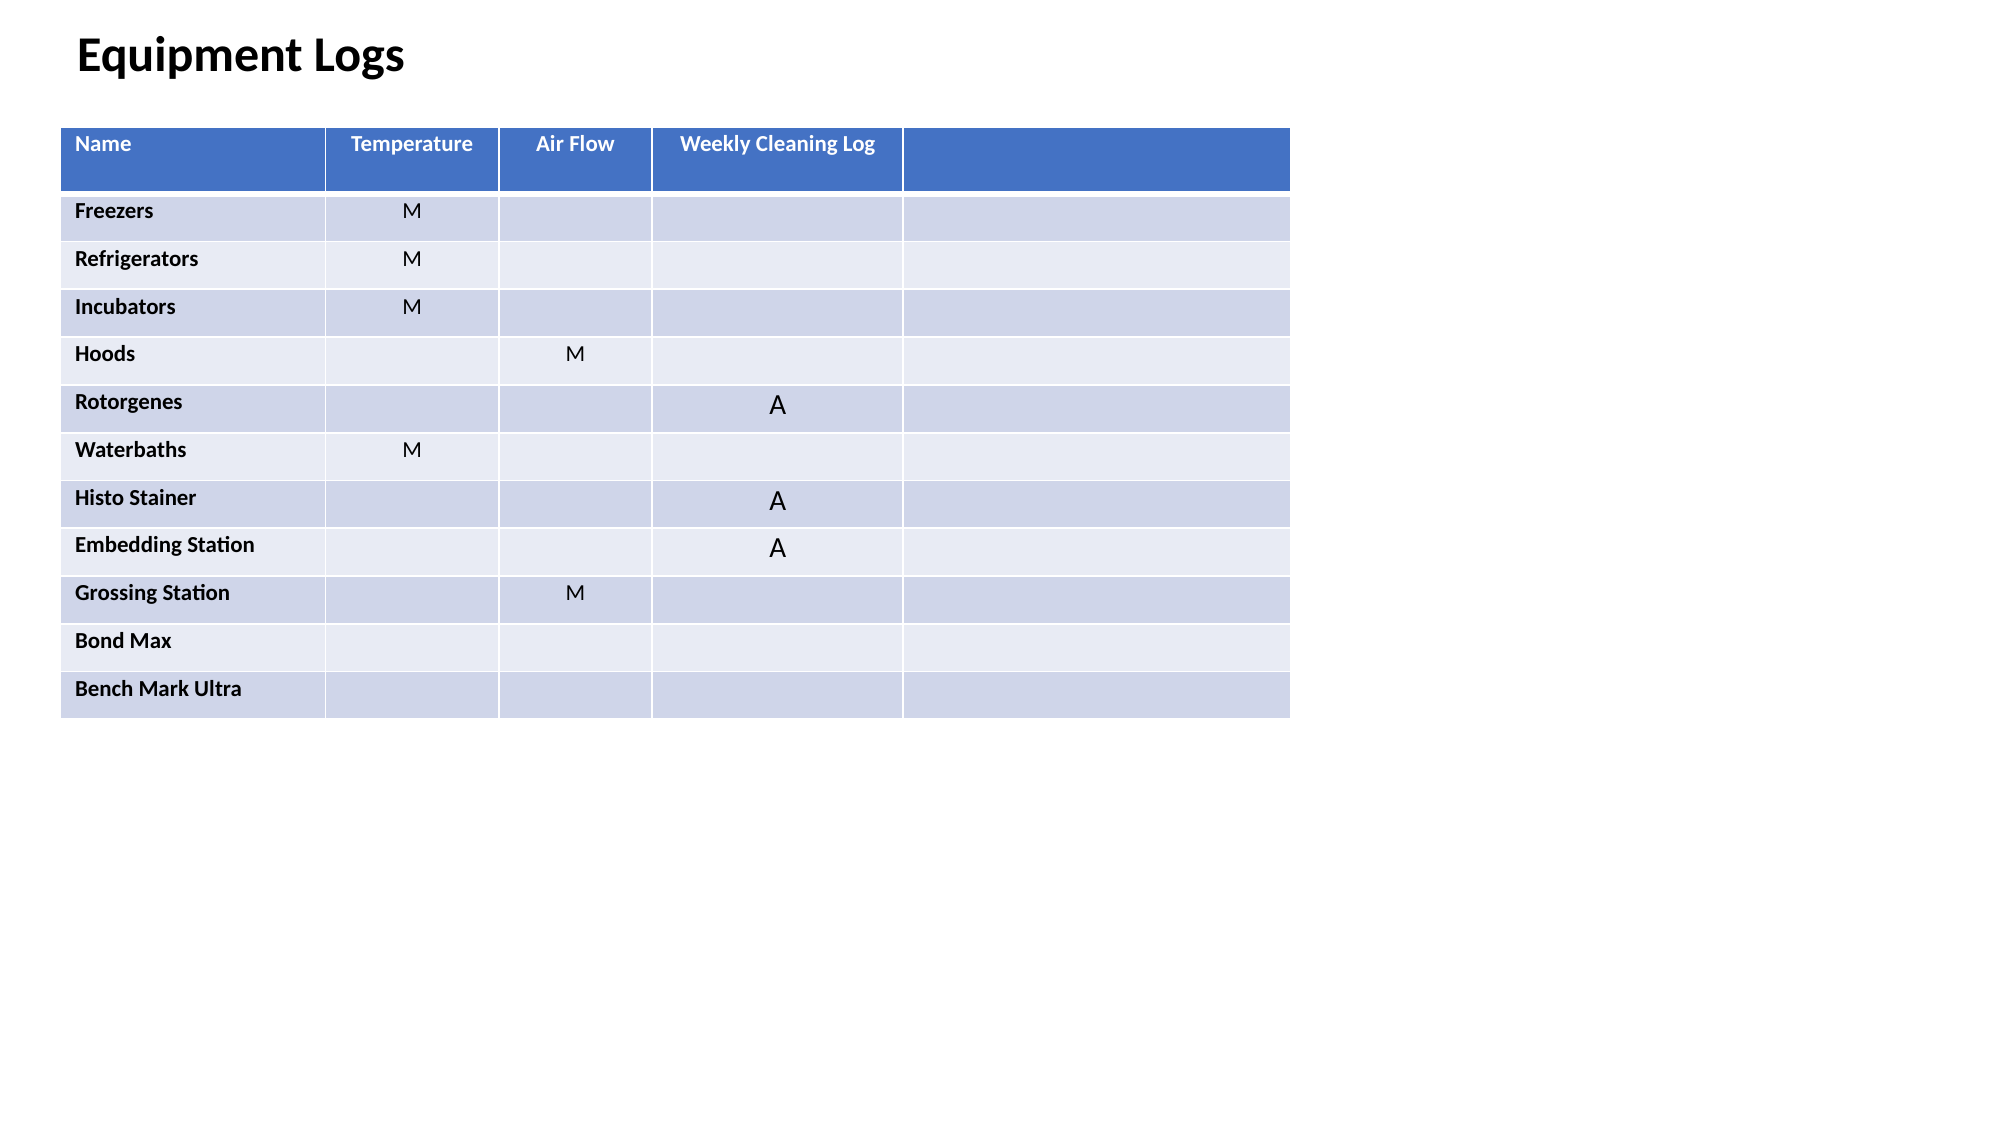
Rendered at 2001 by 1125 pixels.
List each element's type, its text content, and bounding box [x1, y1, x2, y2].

table_cell [653, 672, 902, 718]
table_cell [326, 529, 498, 575]
table_cell Hoods [61, 338, 325, 384]
table_cell M [500, 577, 651, 623]
table_header Name [61, 128, 325, 191]
table_cell Refrigerators [61, 242, 325, 288]
table_header Temperature [326, 128, 498, 191]
table_cell A [653, 529, 902, 575]
table_cell [653, 197, 902, 241]
table_cell M [326, 290, 498, 336]
table_cell [904, 290, 1290, 336]
table_cell [653, 625, 902, 671]
table_header [904, 128, 1290, 191]
table_cell [326, 338, 498, 384]
table_cell [500, 529, 651, 575]
table_cell [500, 434, 651, 480]
table_cell [904, 386, 1290, 432]
table_cell Bond Max [61, 625, 325, 671]
table_cell [500, 386, 651, 432]
table_cell [500, 481, 651, 527]
table_cell [904, 338, 1290, 384]
table_cell Rotorgenes [61, 386, 325, 432]
table_cell [500, 290, 651, 336]
table_cell [326, 577, 498, 623]
table_cell [500, 197, 651, 241]
table_cell A [653, 386, 902, 432]
table_cell [326, 672, 498, 718]
table_cell [653, 242, 902, 288]
table_cell [653, 434, 902, 480]
table_cell M [500, 338, 651, 384]
table_cell M [326, 434, 498, 480]
table_cell [904, 481, 1290, 527]
table_cell M [326, 197, 498, 241]
table_cell [500, 672, 651, 718]
table_cell [326, 481, 498, 527]
table_cell [500, 242, 651, 288]
table_cell A [653, 481, 902, 527]
table_cell Waterbaths [61, 434, 325, 480]
table_cell [904, 197, 1290, 241]
table_cell [904, 577, 1290, 623]
table_cell [326, 625, 498, 671]
table_cell Incubators [61, 290, 325, 336]
table_cell [904, 529, 1290, 575]
table_cell Bench Mark Ultra [61, 672, 325, 718]
table_cell [653, 577, 902, 623]
table_cell Embedding Station [61, 529, 325, 575]
table_cell [904, 242, 1290, 288]
table_cell [904, 672, 1290, 718]
table_cell Histo Stainer [61, 481, 325, 527]
table_header Air Flow [500, 128, 651, 191]
table_cell M [326, 242, 498, 288]
table_cell Freezers [61, 197, 325, 241]
table_header Weekly Cleaning Log [653, 128, 902, 191]
table_cell [904, 434, 1290, 480]
table_cell [653, 290, 902, 336]
table_cell [500, 625, 651, 671]
table_cell [653, 338, 902, 384]
text_box Equipment Logs [62, 14, 421, 89]
table_cell [904, 625, 1290, 671]
table_cell Grossing Station [61, 577, 325, 623]
table_cell [326, 386, 498, 432]
